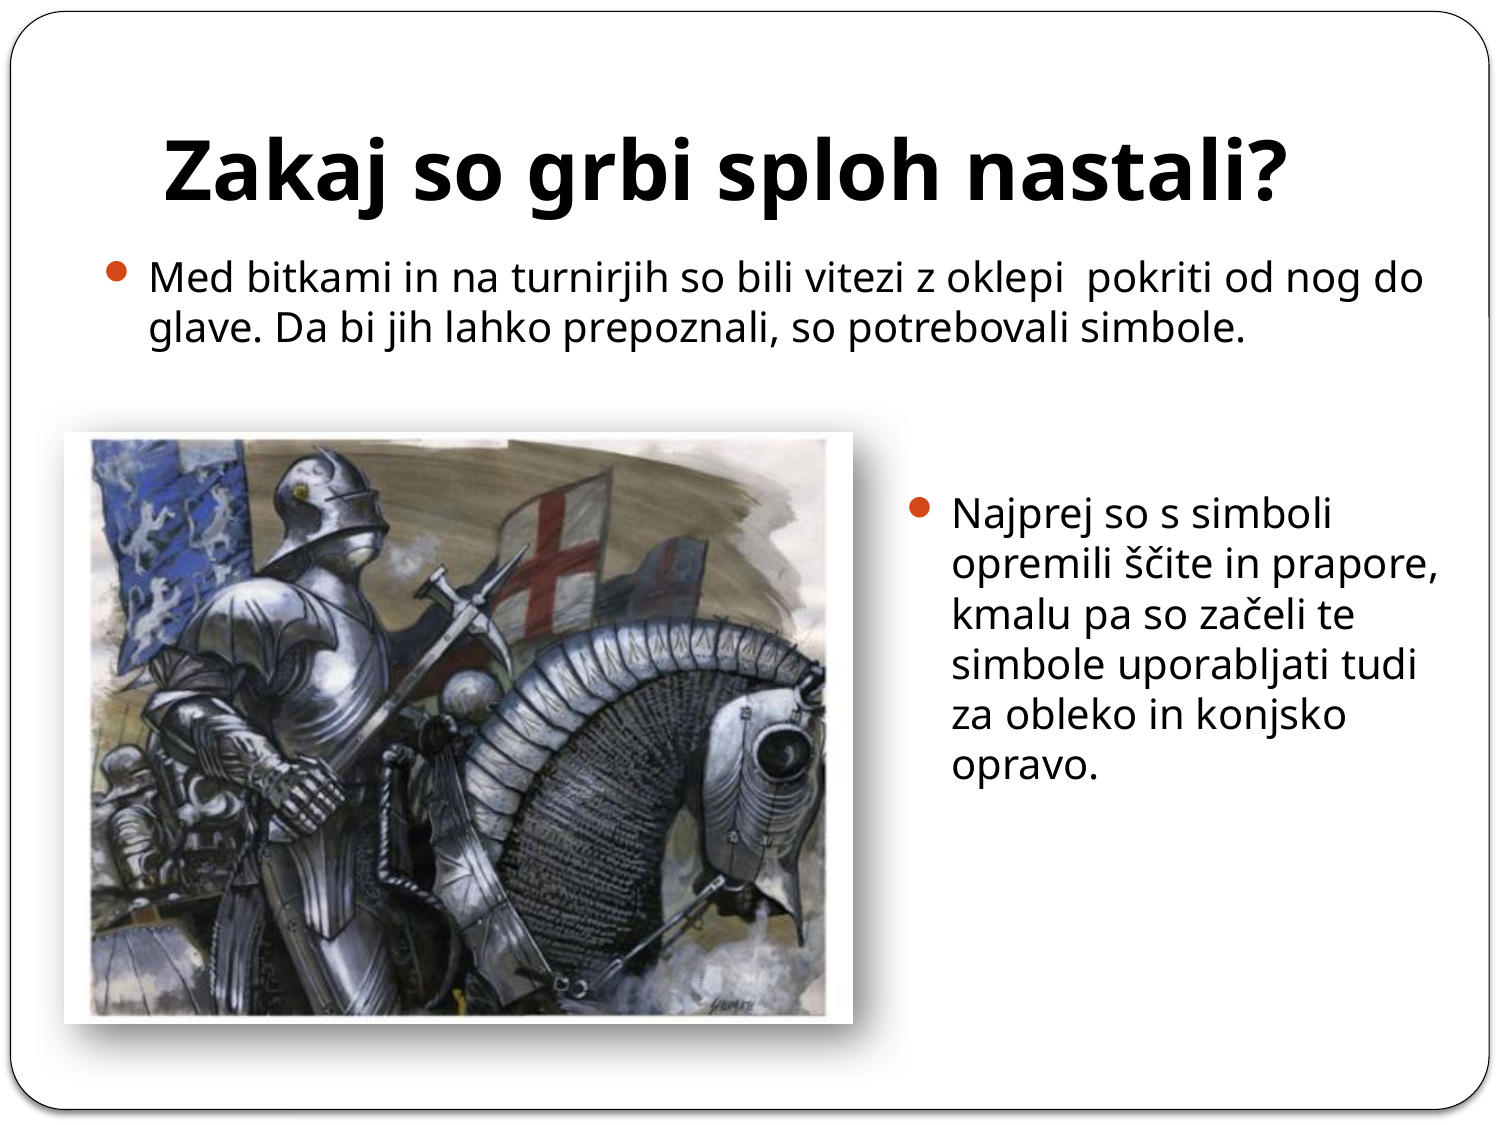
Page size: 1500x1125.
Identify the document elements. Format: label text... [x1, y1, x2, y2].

list Najprej so s simboli opremili ščite in prapore, kmalu pa so začeli te simbole uporabljati tudi za obleko in konjsko opravo. [900, 479, 1459, 811]
list Med bitkami in na turnirjih so bili vitezi z oklepi pokriti od nog do glave. Da bi jih lahko prepoznali, so potrebovali simbole. [88, 243, 1500, 457]
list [64, 432, 853, 1024]
title Zakaj so grbi sploh nastali? [150, 45, 1425, 233]
